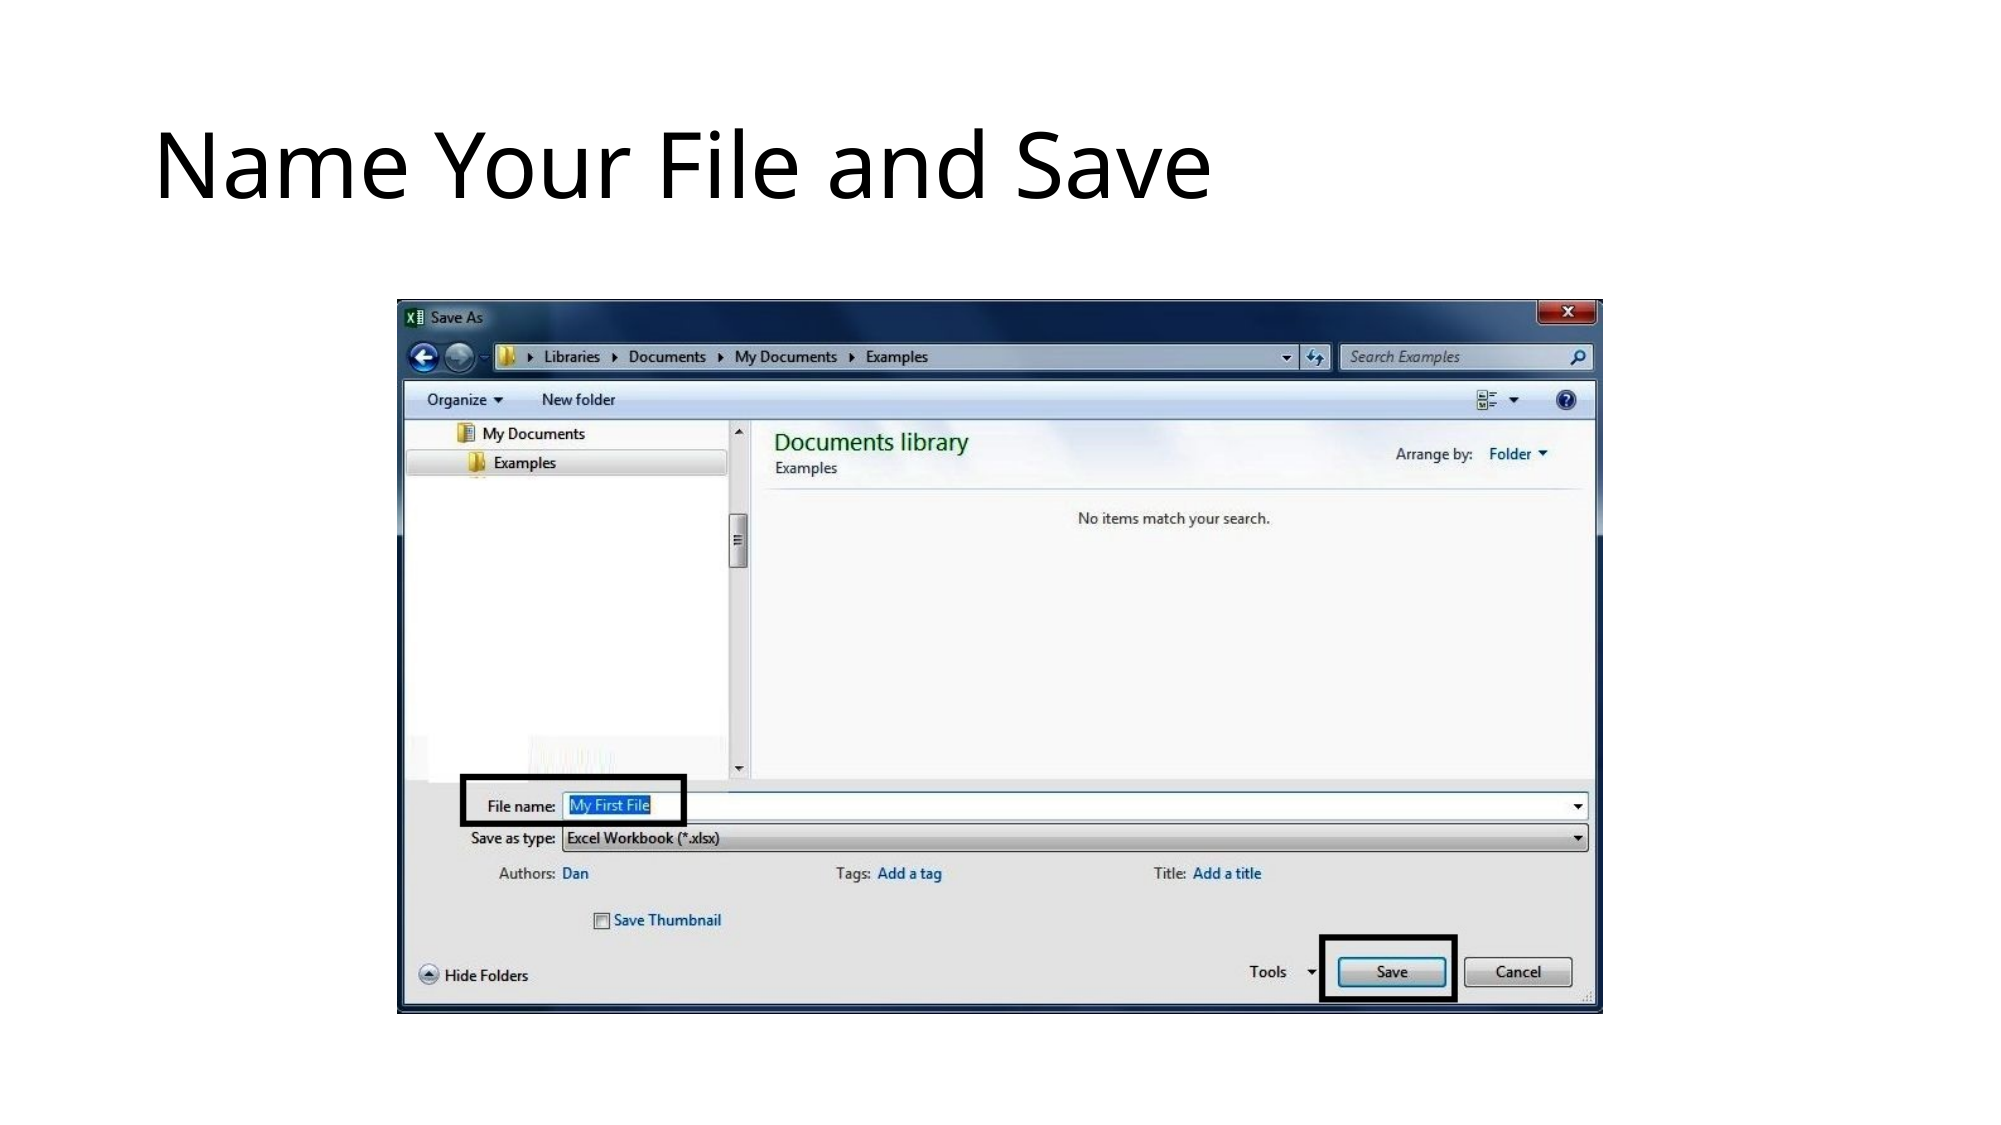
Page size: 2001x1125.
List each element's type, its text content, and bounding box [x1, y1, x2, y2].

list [397, 299, 1603, 1014]
title Name Your File and Save [137, 59, 1863, 278]
